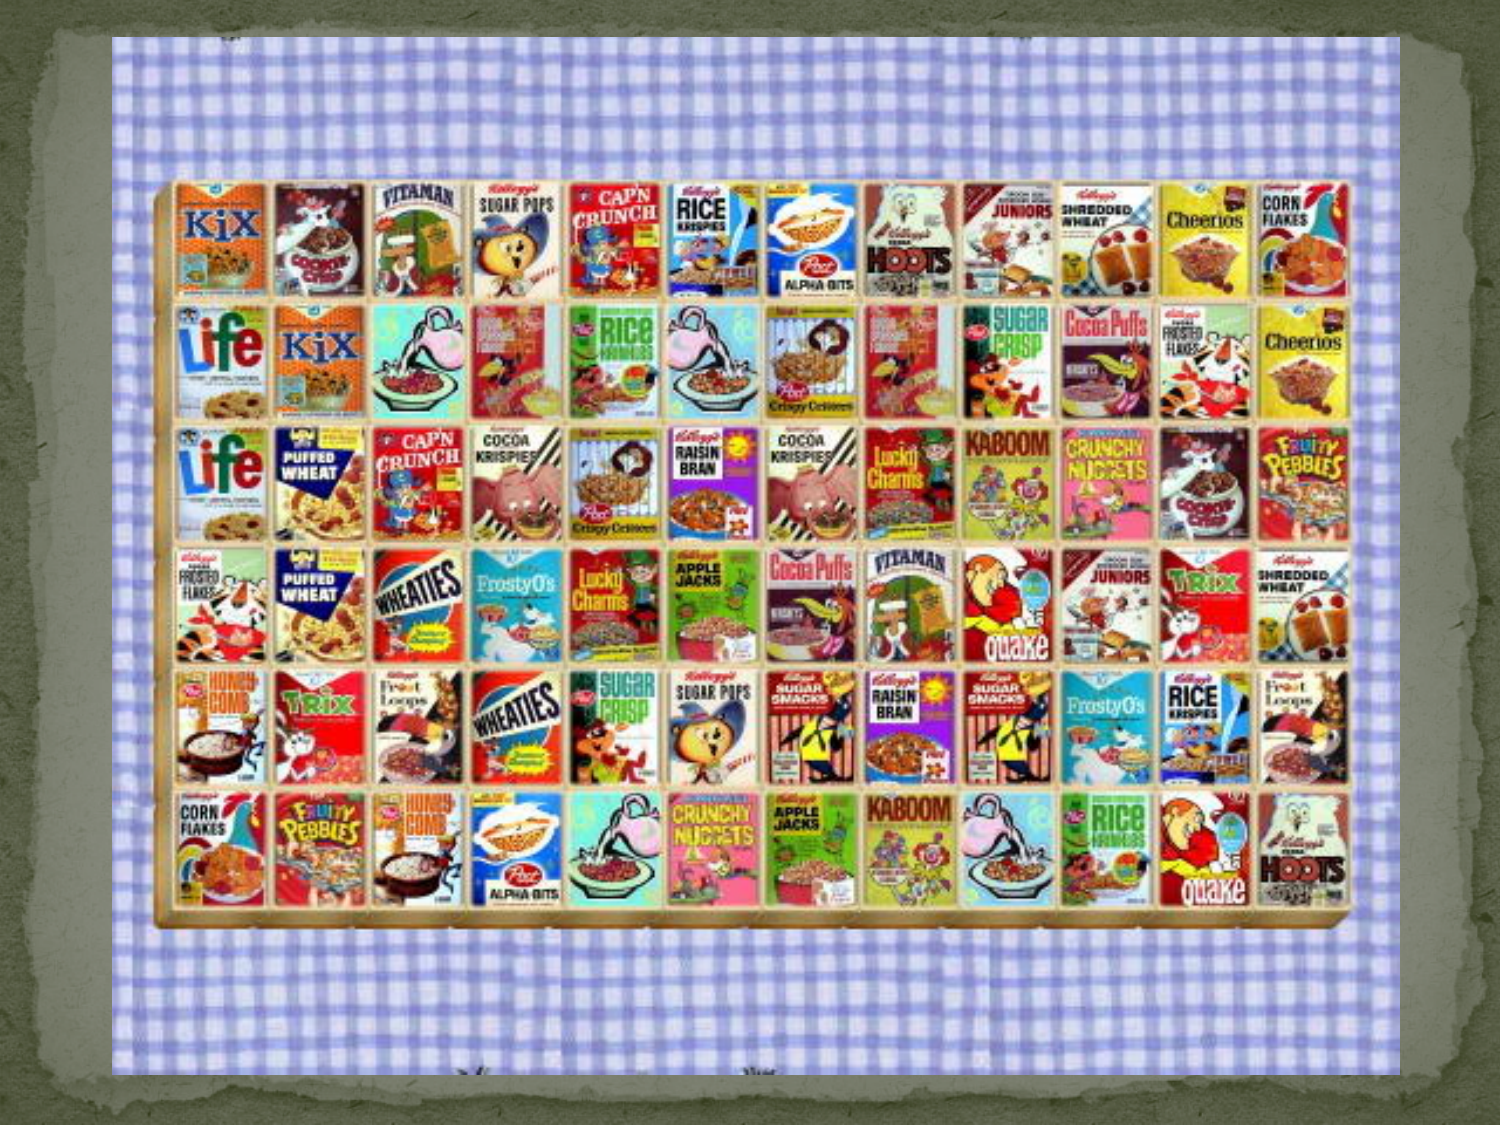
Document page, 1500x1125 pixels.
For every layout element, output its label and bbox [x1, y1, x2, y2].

list [116, 41, 1398, 1072]
